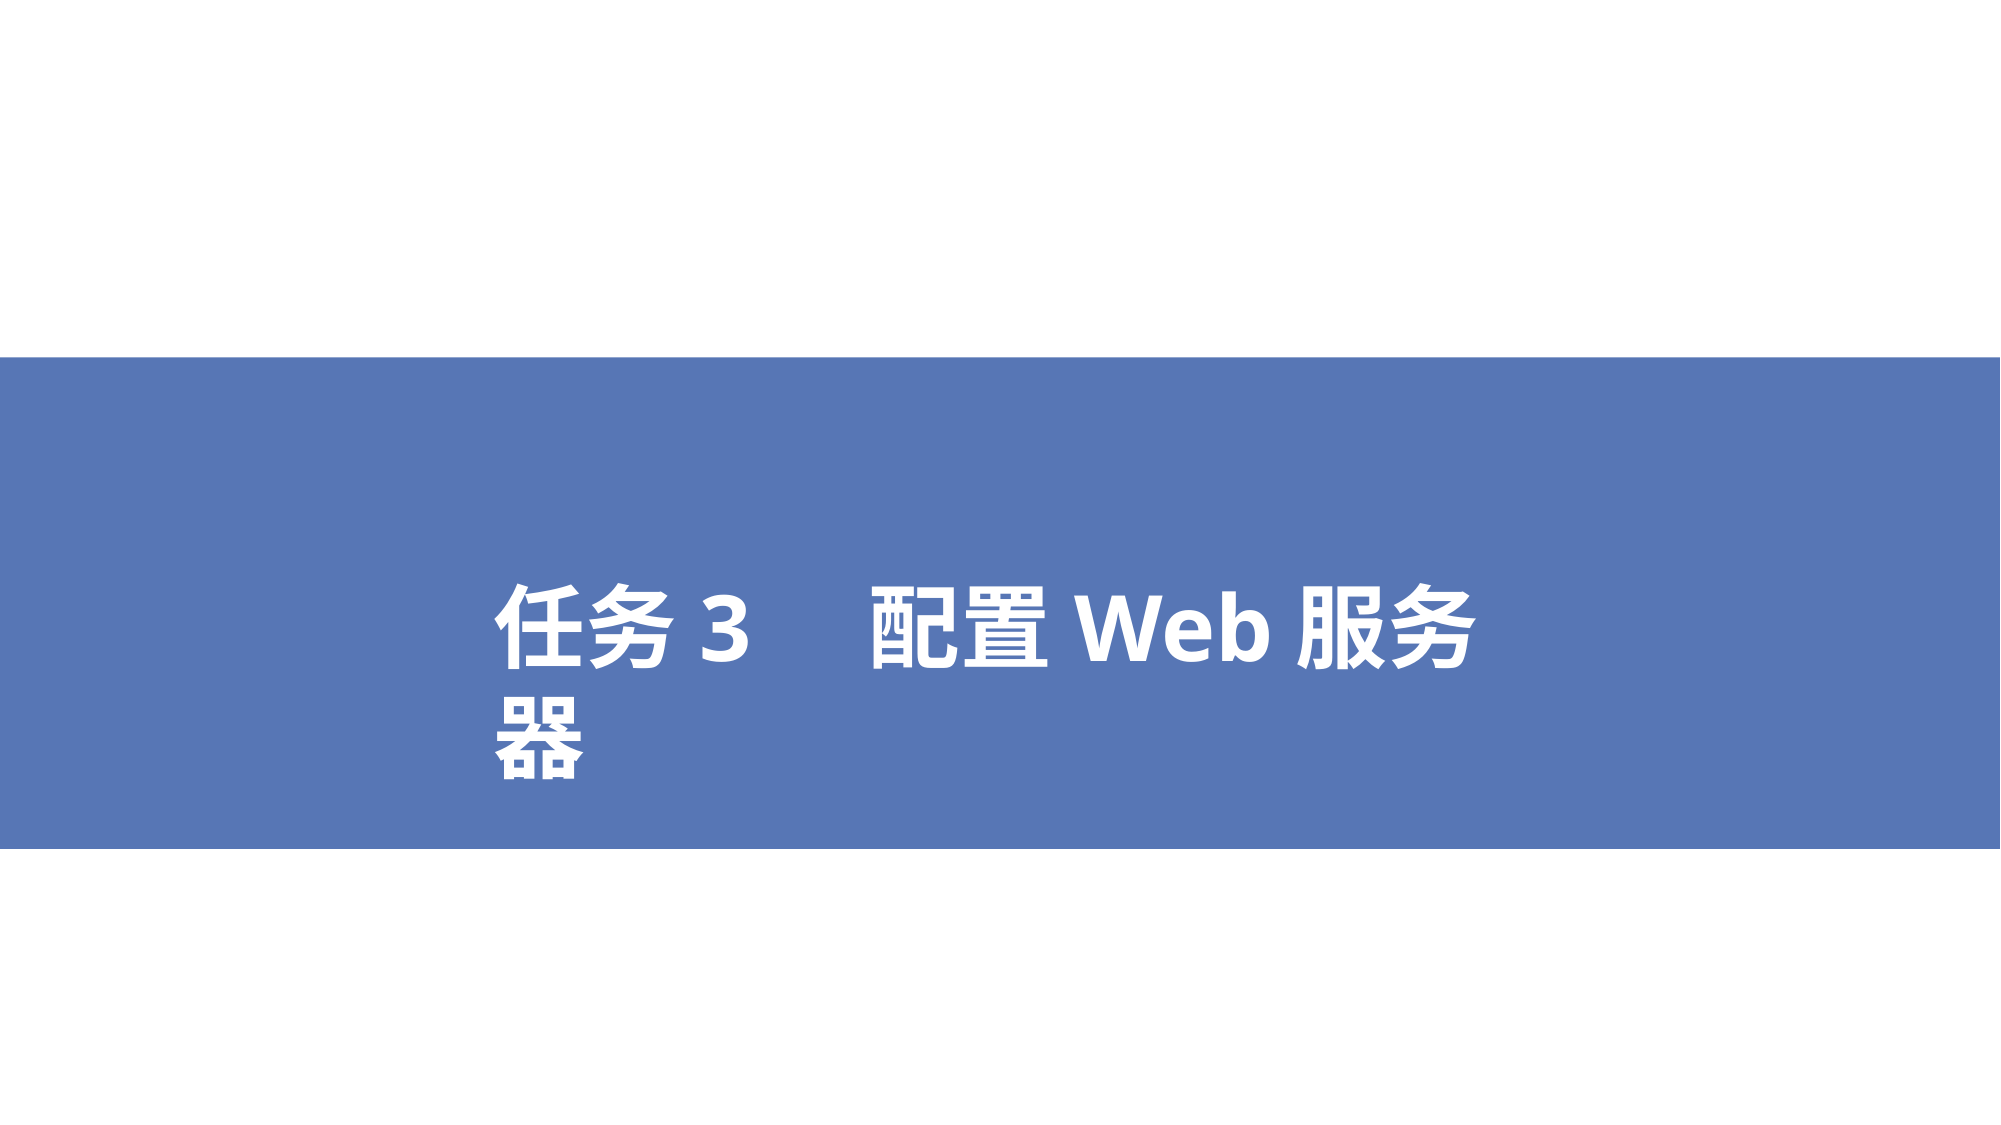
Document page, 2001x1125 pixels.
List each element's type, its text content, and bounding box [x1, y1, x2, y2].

text_box [0, 356, 2000, 850]
text_box 任务3 配置Web服务器 [478, 562, 1557, 798]
